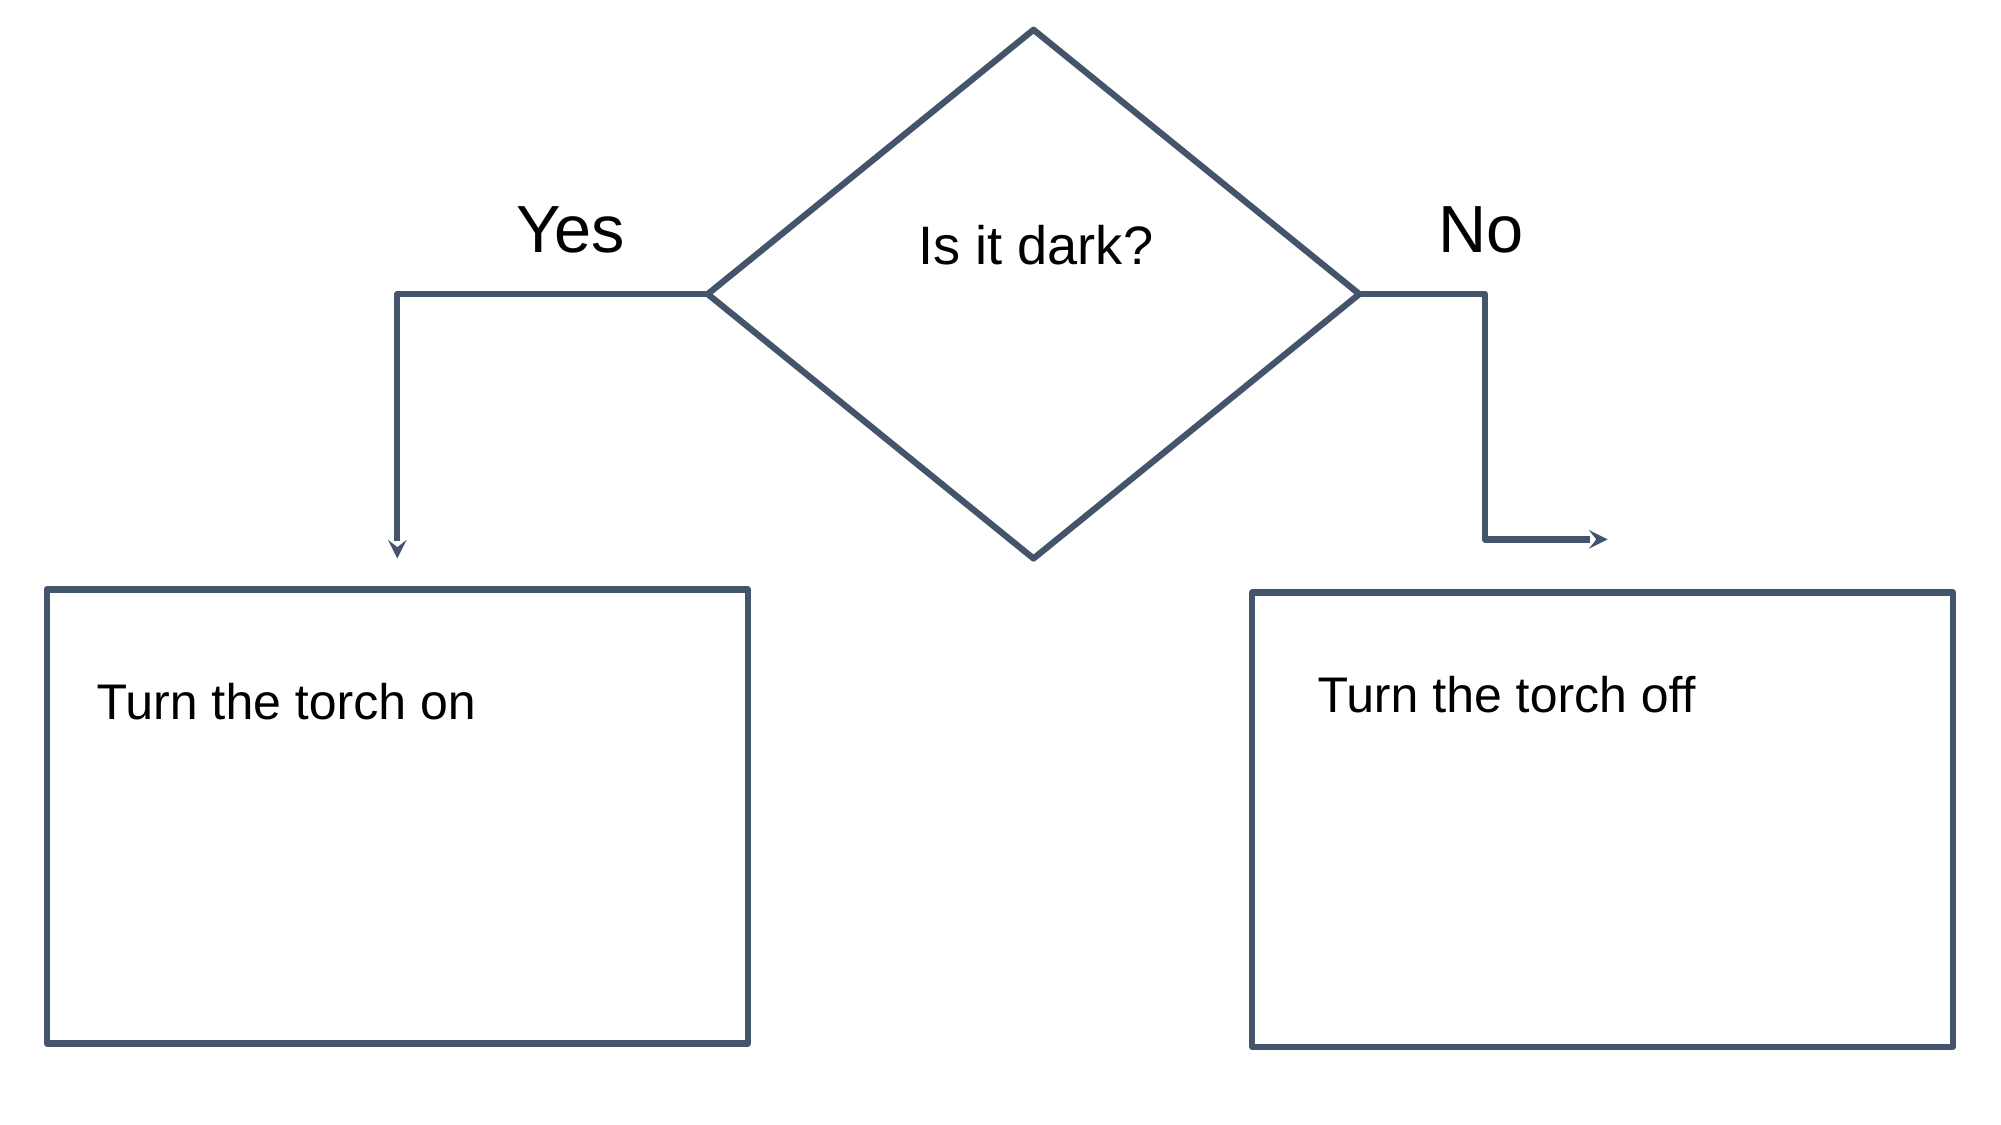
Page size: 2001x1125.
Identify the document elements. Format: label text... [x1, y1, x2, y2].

text_box Turn the torch off [1302, 647, 1903, 986]
text_box Is it dark? [847, 195, 1225, 380]
text_box No [1423, 170, 1566, 264]
text_box Turn the torch on [81, 654, 682, 994]
text_box [54, 558, 741, 652]
text_box [46, 589, 748, 1044]
text_box Yes [501, 170, 677, 264]
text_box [1359, 293, 1608, 540]
text_box [906, 29, 1161, 133]
text_box [879, 133, 1194, 195]
text_box [1252, 592, 1954, 1047]
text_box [397, 293, 708, 559]
text_box [709, 155, 1358, 559]
